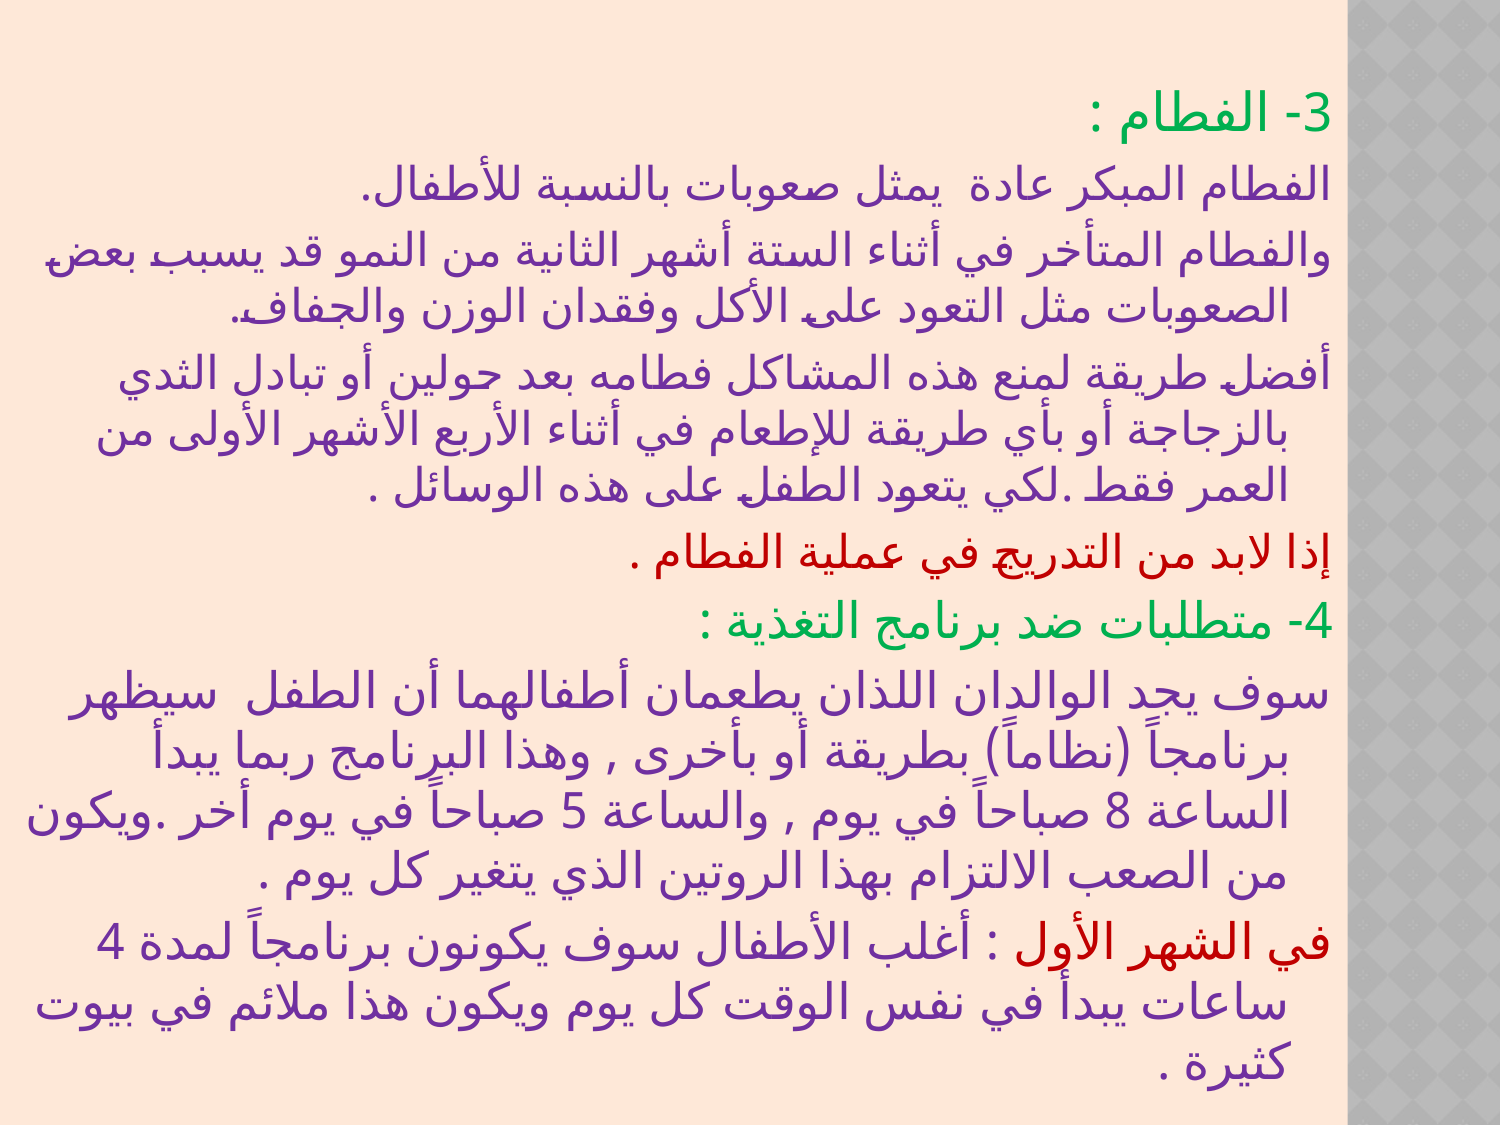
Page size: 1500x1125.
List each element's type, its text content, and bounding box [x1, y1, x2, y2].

list 3- الفطام : الفطام المبكر عادة يمثل صعوبات بالنسبة للأطفال. والفطام المتأخر في أثناء الستة أشهر الثانية من النمو قد يسبب بعض الصعوبات مثل التعود على الأكل وفقدان الوزن والجفاف. أفضل طريقة لمنع هذه المشاكل فطامه بعد حولين أو تبادل الثدي بالزجاجة أو بأي طريقة للإطعام في أثناء الأربع الأشهر الأولى من العمر فقط .لكي يتعود الطفل على هذه الوسائل . إذا لابد من التدريج في عملية الفطام . 4- متطلبات ضد برنامج التغذية : سوف يجد الوالدان اللذان يطعمان أطفالهما أن الطفل سيظهر برنامجاً (نظاماً) بطريقة أو بأخرى , وهذا البرنامج ربما يبدأ الساعة 8 صباحاً في يوم , والساعة 5 صباحاً في يوم أخر .ويكون من الصعب الالتزام بهذا الروتين الذي يتغير كل يوم . في الشهر الأول : أغلب الأطفال سوف يكونون برنامجاً لمدة 4 ساعات يبدأ في نفس الوقت كل يوم ويكون هذا ملائم في بيوت كثيرة . [0, 0, 1348, 1125]
